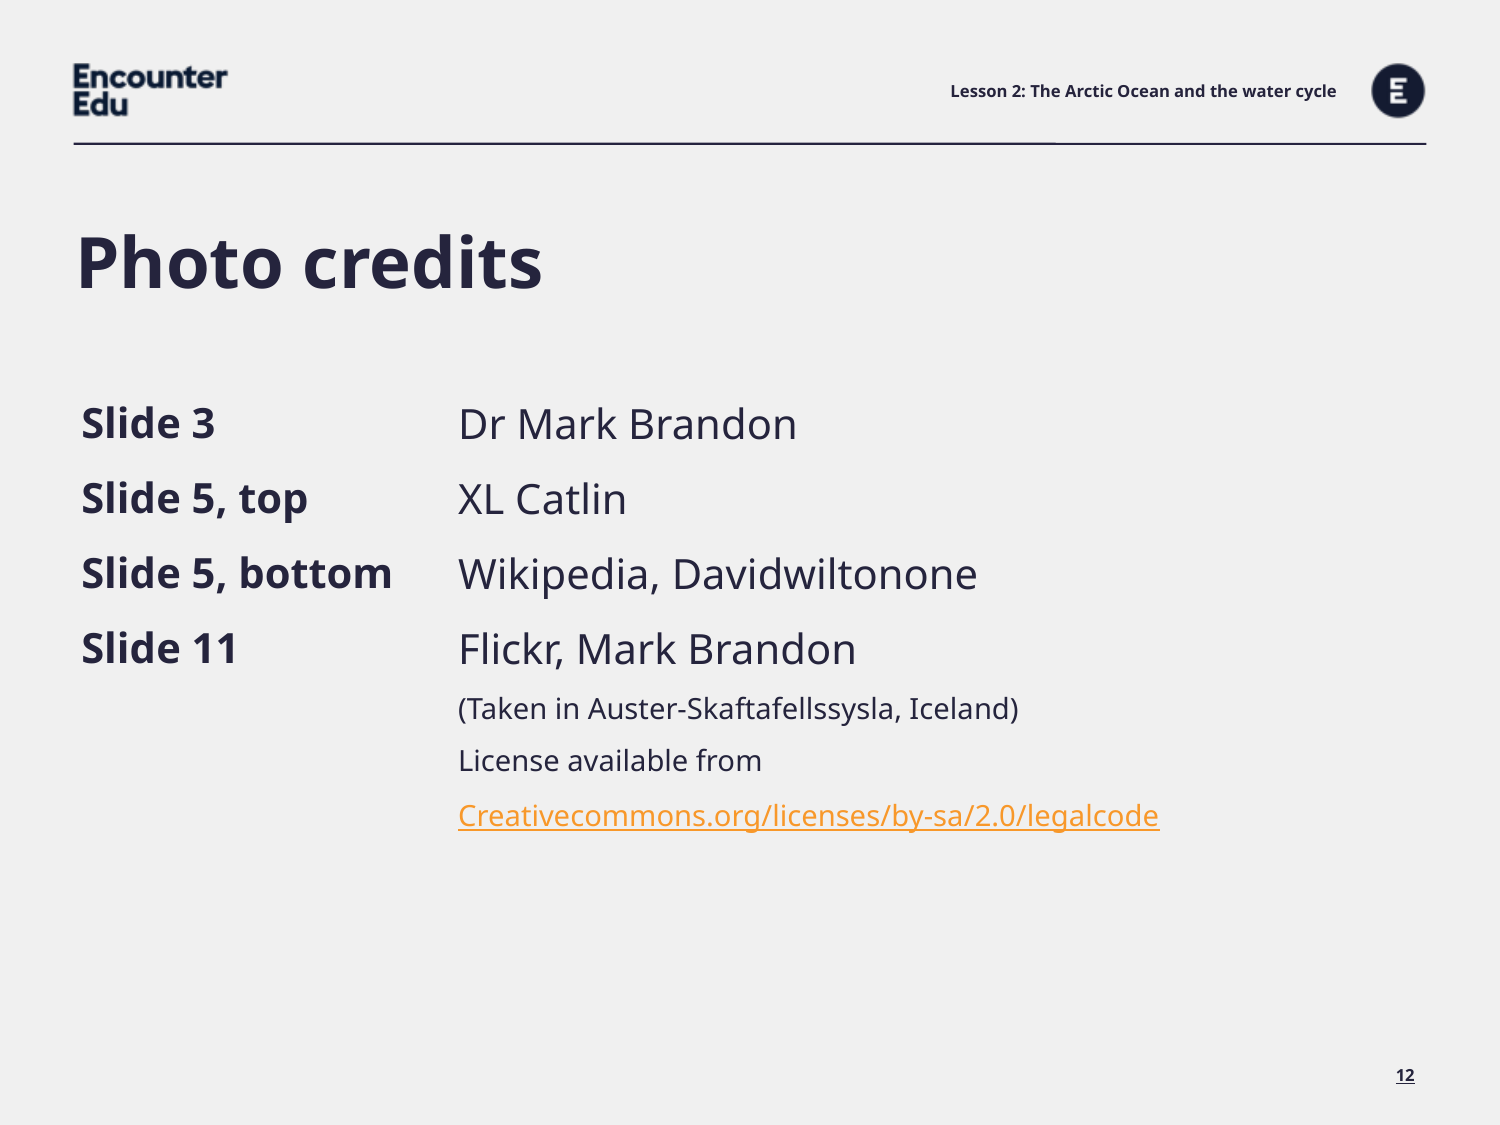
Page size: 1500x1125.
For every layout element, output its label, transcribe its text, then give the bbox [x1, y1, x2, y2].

text_box Slide 3 Slide 5, top Slide 5, bottom Slide 11 [73, 364, 475, 680]
text_box 12 [1384, 1060, 1427, 1089]
picture [70, 62, 233, 118]
text_box Dr Mark Brandon XL Catlin Wikipedia, Davidwiltonone Flickr, Mark Brandon (Taken in Auster-Skaftafellssysla, Iceland) License available from Creativecommons.org/licenses/by-sa/2.0/legalcode [450, 365, 1336, 920]
title Photo credits [67, 222, 1427, 309]
picture [1370, 62, 1427, 120]
text_box Lesson 2: The Arctic Ocean and the water cycle [686, 73, 1353, 109]
